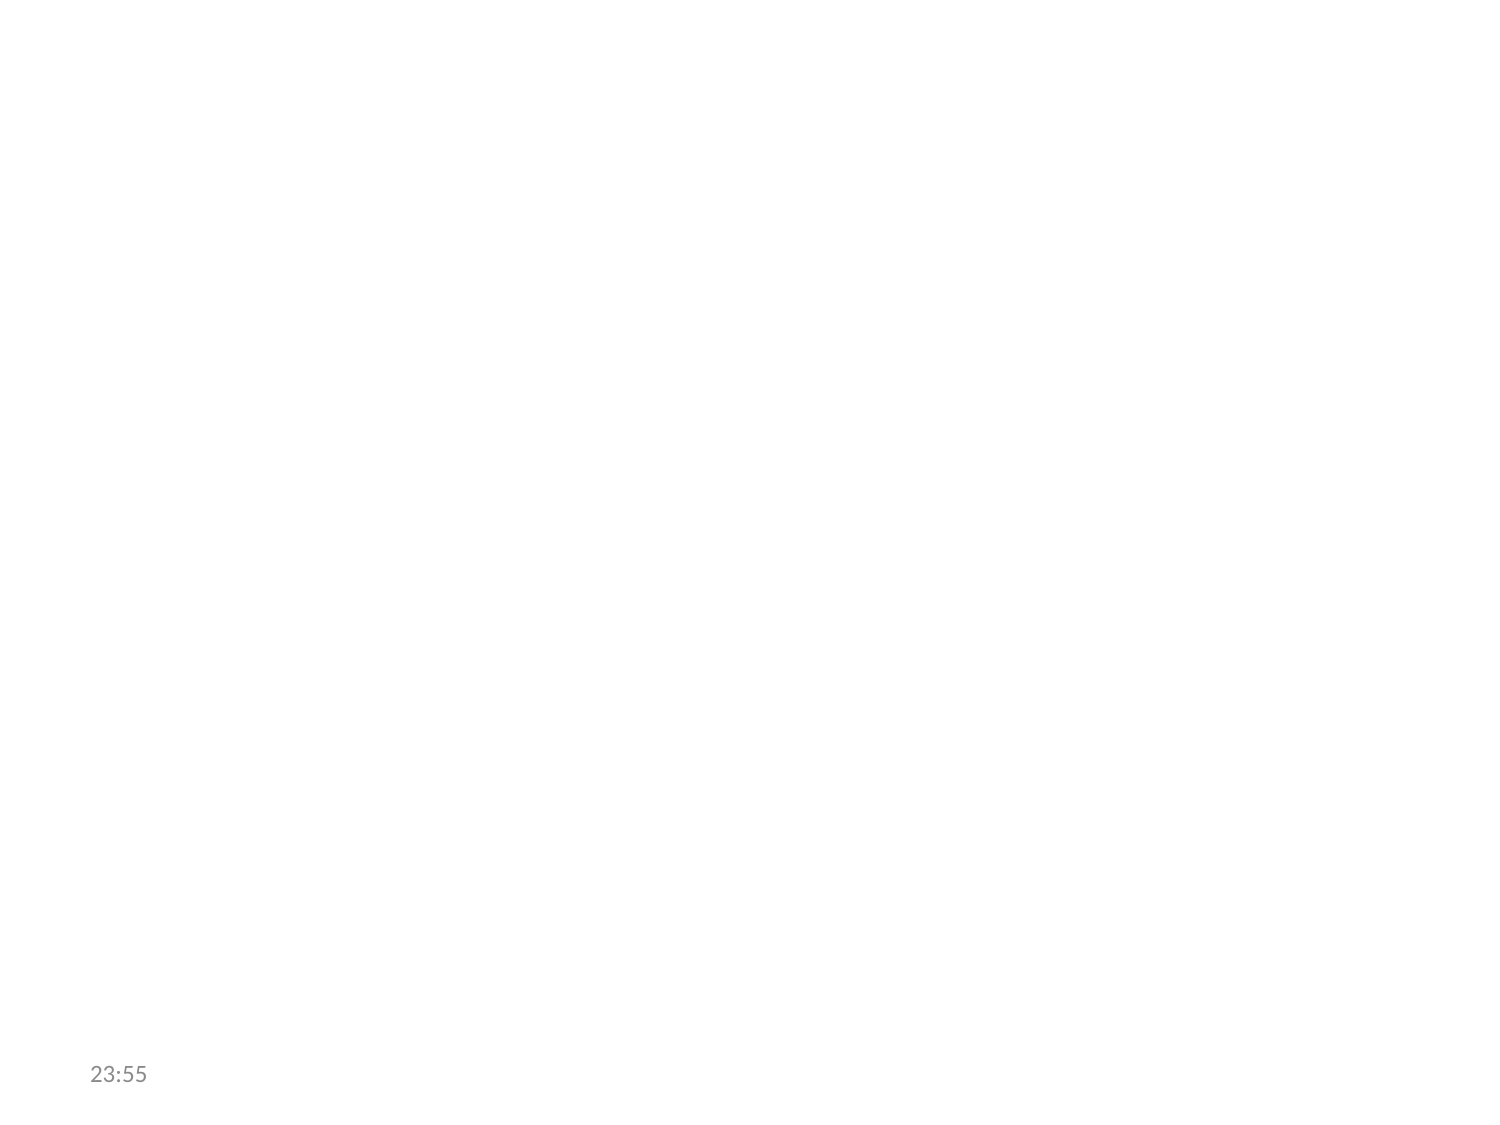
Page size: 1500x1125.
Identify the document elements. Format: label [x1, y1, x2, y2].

slide_number [75, 1042, 425, 1103]
